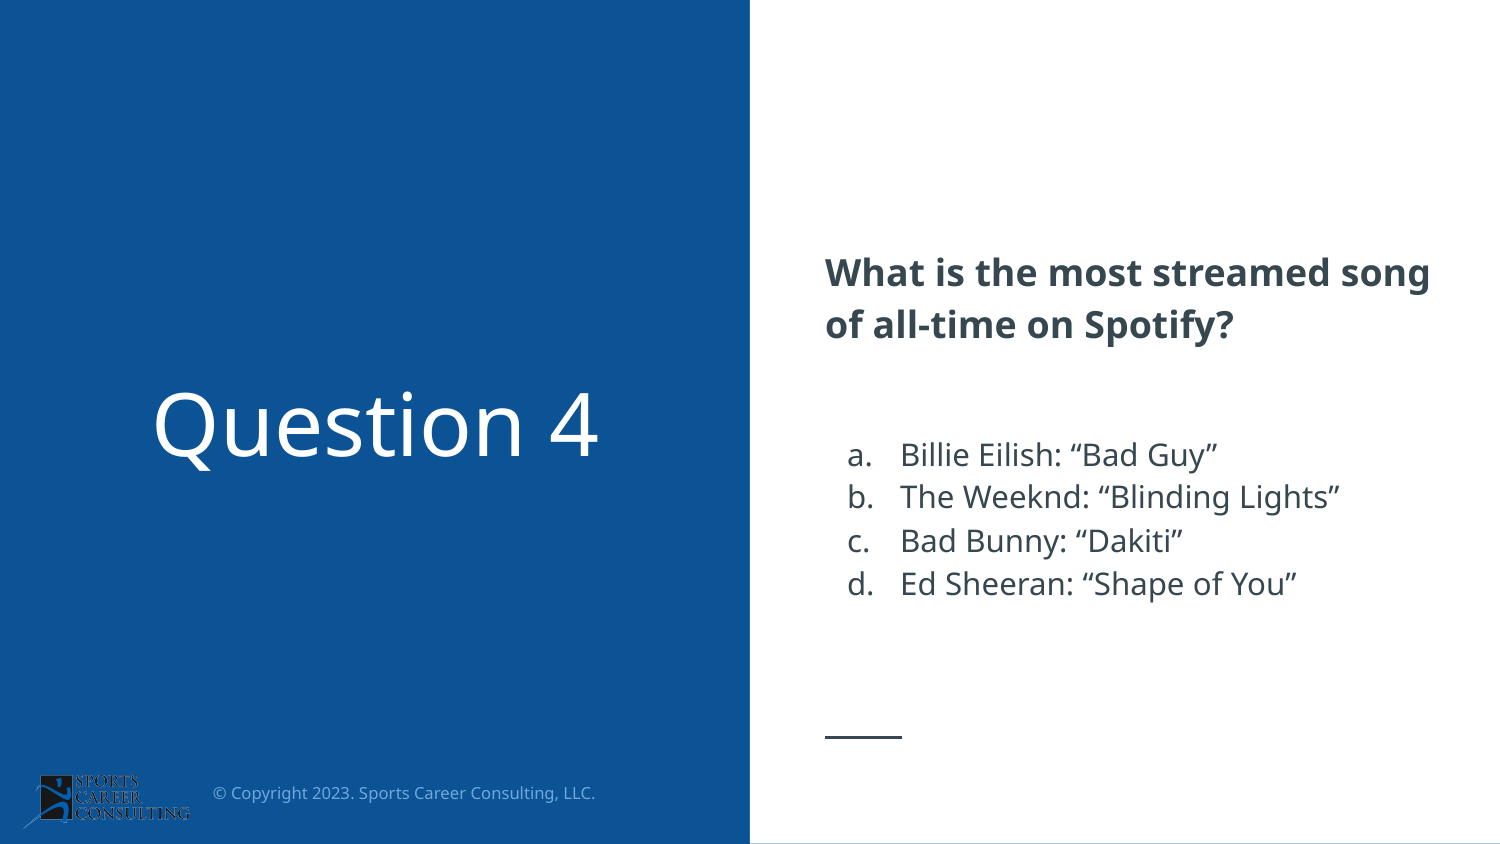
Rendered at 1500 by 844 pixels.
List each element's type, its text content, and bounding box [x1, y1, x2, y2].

list What is the most streamed song of all-time on Spotify? Billie Eilish: “Bad Guy” The Weeknd: “Blinding Lights” Bad Bunny: “Dakiti” Ed Sheeran: “Shape of You” [810, 118, 1455, 725]
title Question 4 [43, 298, 708, 546]
picture [22, 774, 190, 829]
text_box © Copyright 2023. Sports Career Consulting, LLC. [197, 767, 750, 838]
